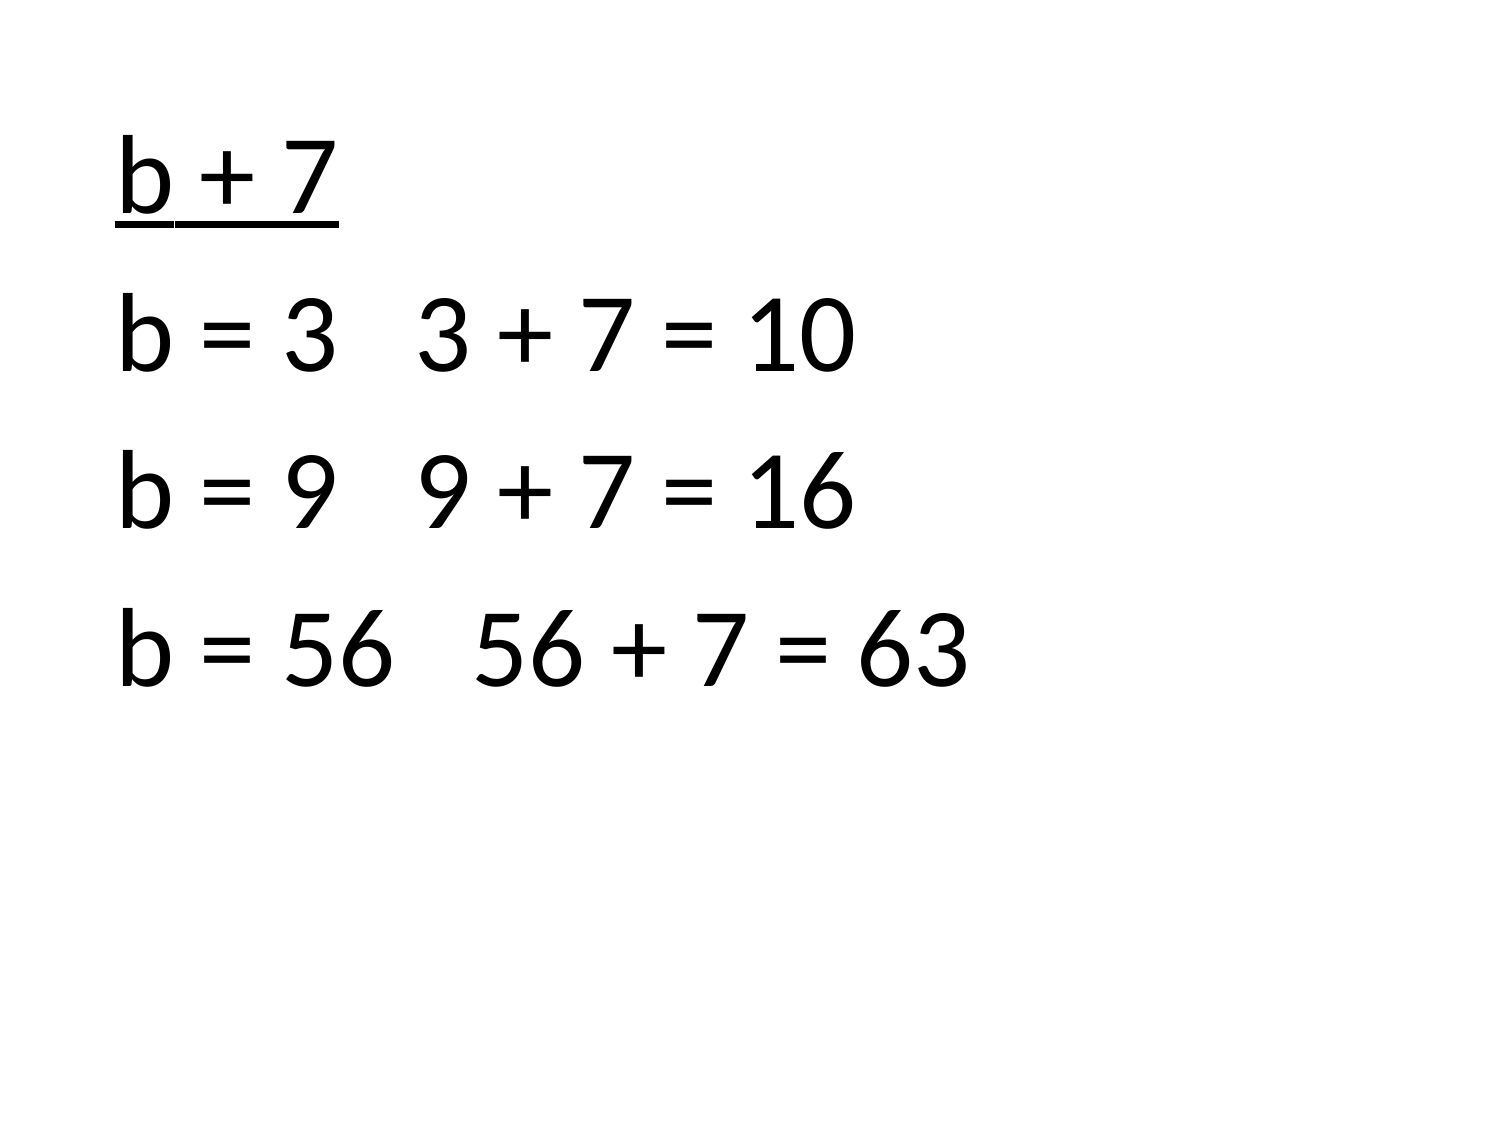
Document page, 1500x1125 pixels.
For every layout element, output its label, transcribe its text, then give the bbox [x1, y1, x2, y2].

list b + 7 b = 3 3 + 7 = 10 b = 9 9 + 7 = 16 b = 56 56 + 7 = 63 [75, 93, 1425, 1005]
